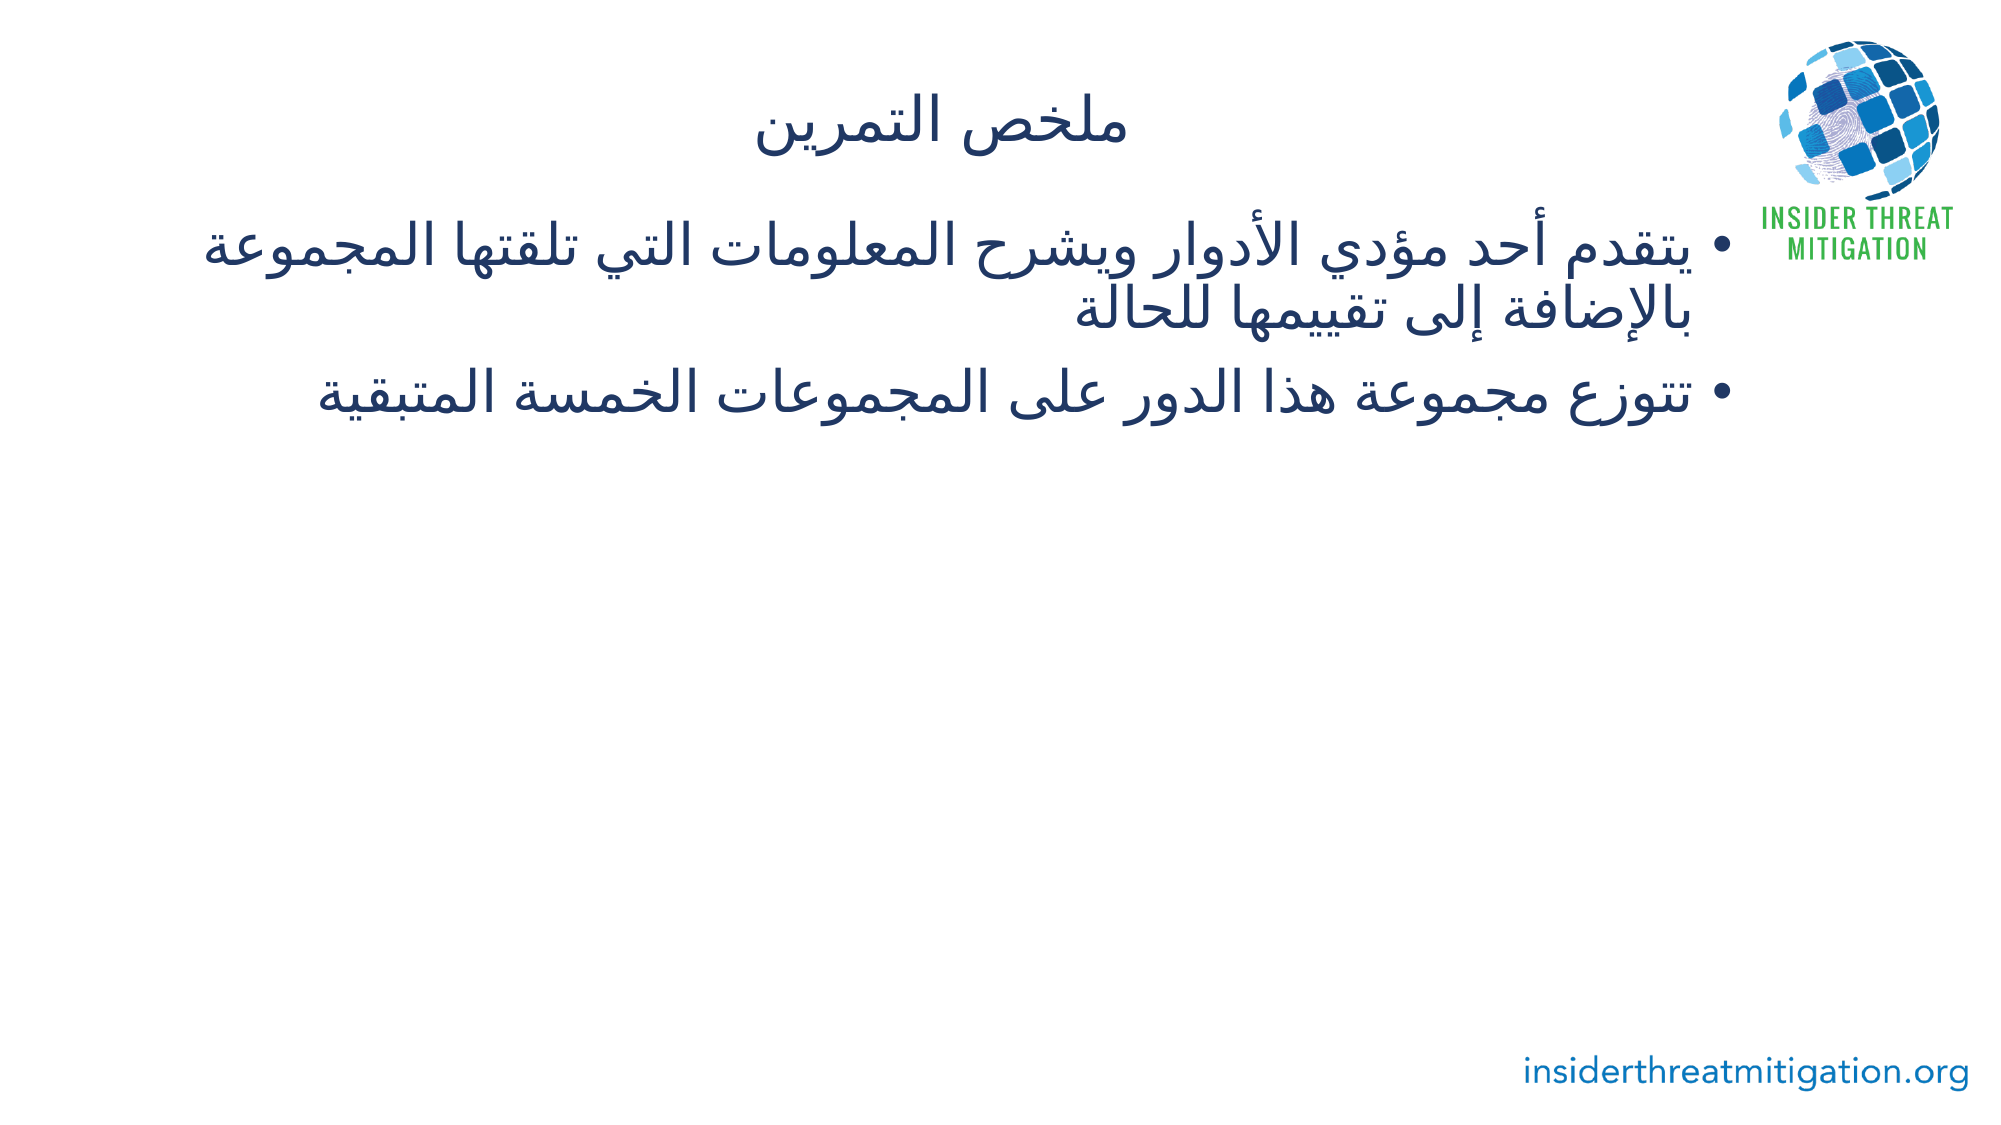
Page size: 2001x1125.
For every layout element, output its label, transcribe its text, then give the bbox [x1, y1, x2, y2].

list يتقدم أحد مؤدي الأدوار ويشرح المعلومات التي تلقتها المجموعة بالإضافة إلى تقييمها للحالة تتوزع مجموعة هذا الدور على المجموعات الخمسة المتبقية [137, 207, 1748, 1014]
picture [1758, 20, 1968, 281]
title ملخص التمرين [137, 59, 1748, 183]
picture [1478, 994, 2000, 1125]
